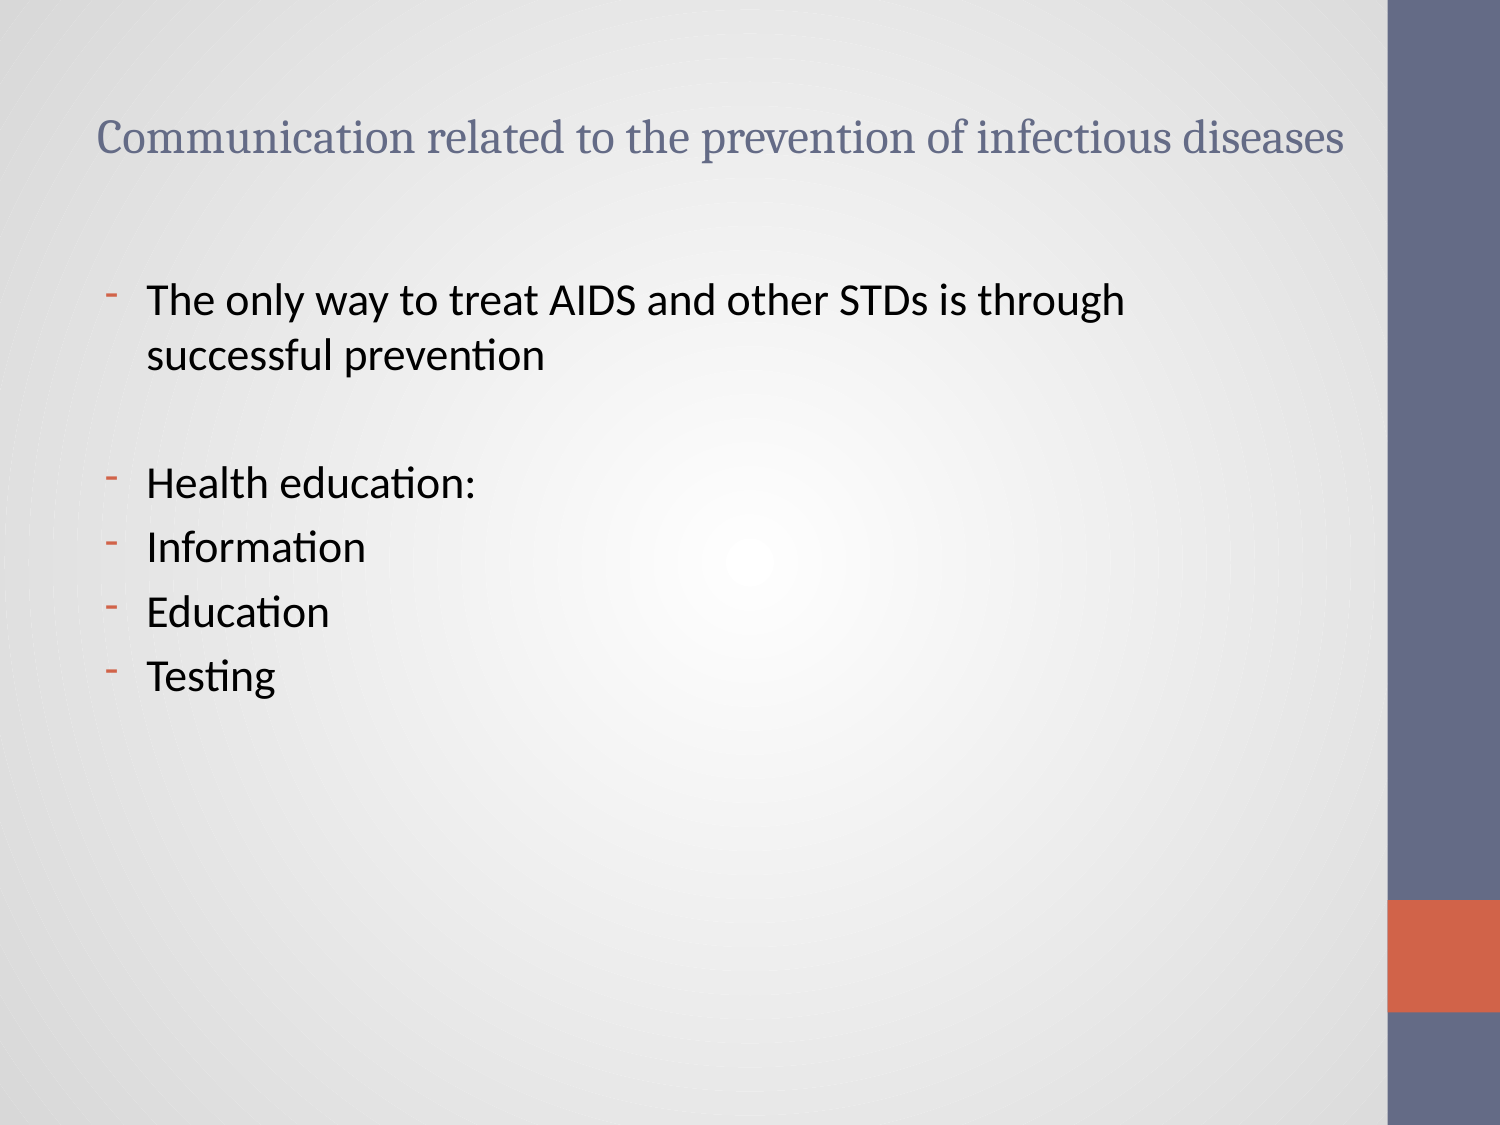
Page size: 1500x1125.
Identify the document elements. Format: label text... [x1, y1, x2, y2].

title Communication related to the prevention of infectious diseases [82, 35, 1425, 233]
list The only way to treat AIDS and other STDs is through successful prevention Health education: Information Education Testing [75, 262, 1325, 1050]
